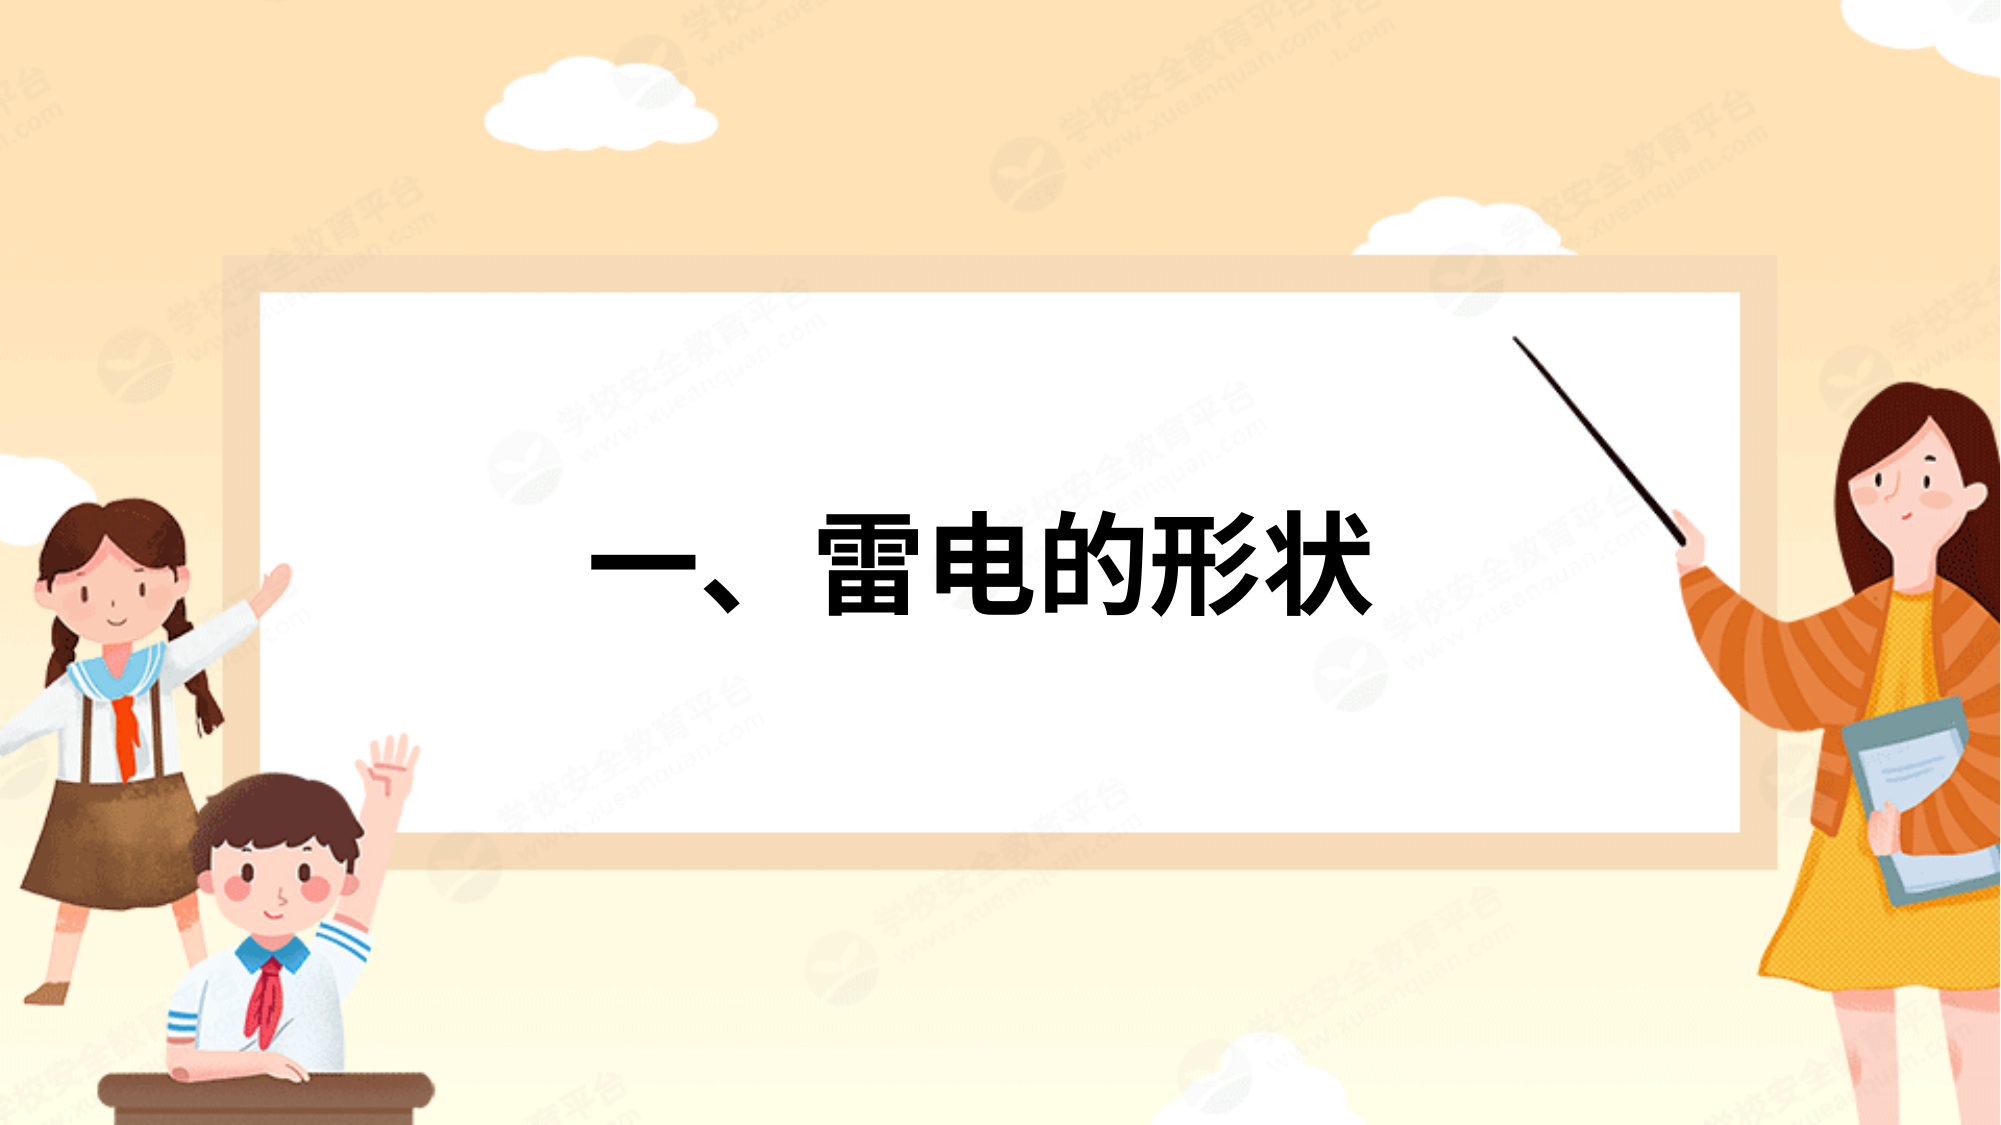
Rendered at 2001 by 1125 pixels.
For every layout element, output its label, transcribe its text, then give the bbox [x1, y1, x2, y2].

text_box 一、雷电的形状 [572, 486, 1428, 637]
picture [0, 0, 2001, 1125]
